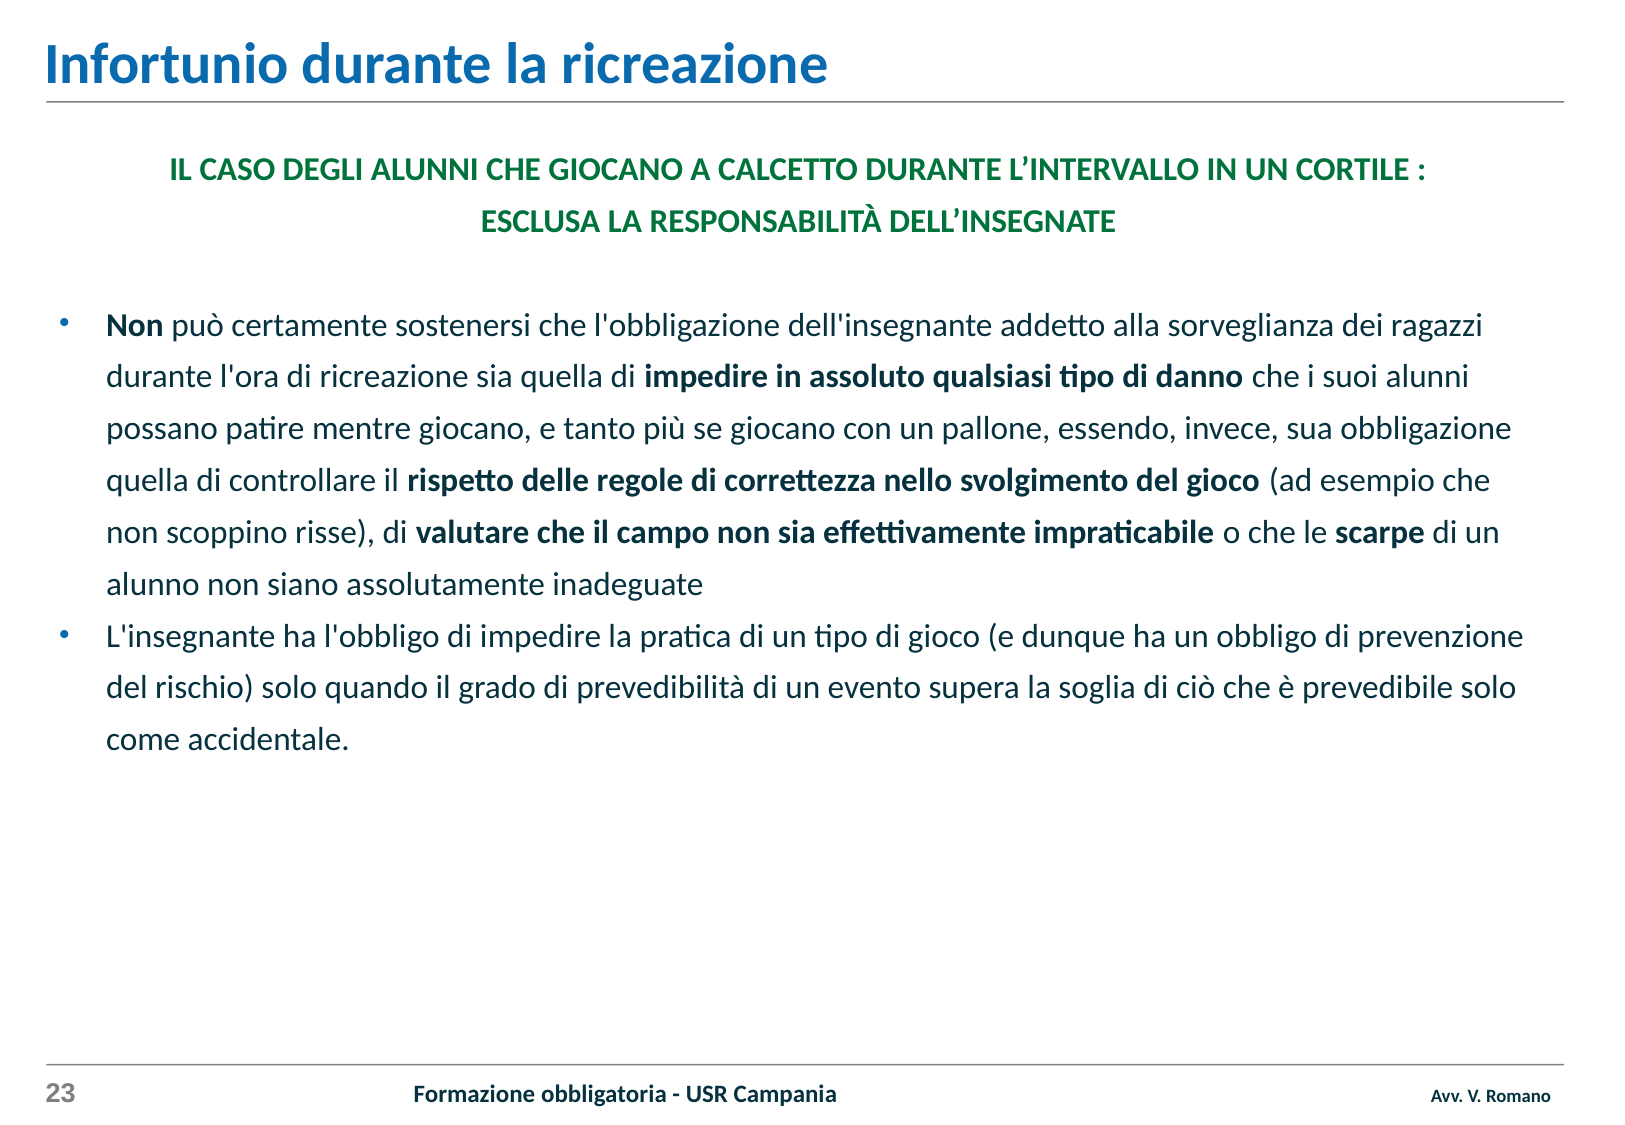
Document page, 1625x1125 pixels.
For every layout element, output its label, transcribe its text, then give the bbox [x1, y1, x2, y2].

text_box Infortunio durante la ricreazione [44, 24, 1561, 91]
text_box IL CASO DEGLI ALUNNI CHE GIOCANO A CALCETTO DURANTE L’INTERVALLO IN UN CORTILE : ESCLUSA LA RESPONSABILITÀ DELL’INSEGNATE Non può certamente sostenersi che l'obbligazione dell'insegnante addetto alla sorveglianza dei ragazzi durante l'ora di ricreazione sia quella di impedire in assoluto qualsiasi tipo di danno che i suoi alunni possano patire mentre giocano, e tanto più se giocano con un pallone, essendo, invece, sua obbligazione quella di controllare il rispetto delle regole di correttezza nello svolgimento del gioco (ad esempio che non scoppino risse), di valutare che il campo non sia effettivamente impraticabile o che le scarpe di un alunno non siano assolutamente inadeguate L'insegnante ha l'obbligo di impedire la pratica di un tipo di gioco (e dunque ha un obbligo di prevenzione del rischio) solo quando il grado di prevedibilità di un evento supera la soglia di ciò che è prevedibile solo come accidentale. [44, 127, 1561, 994]
